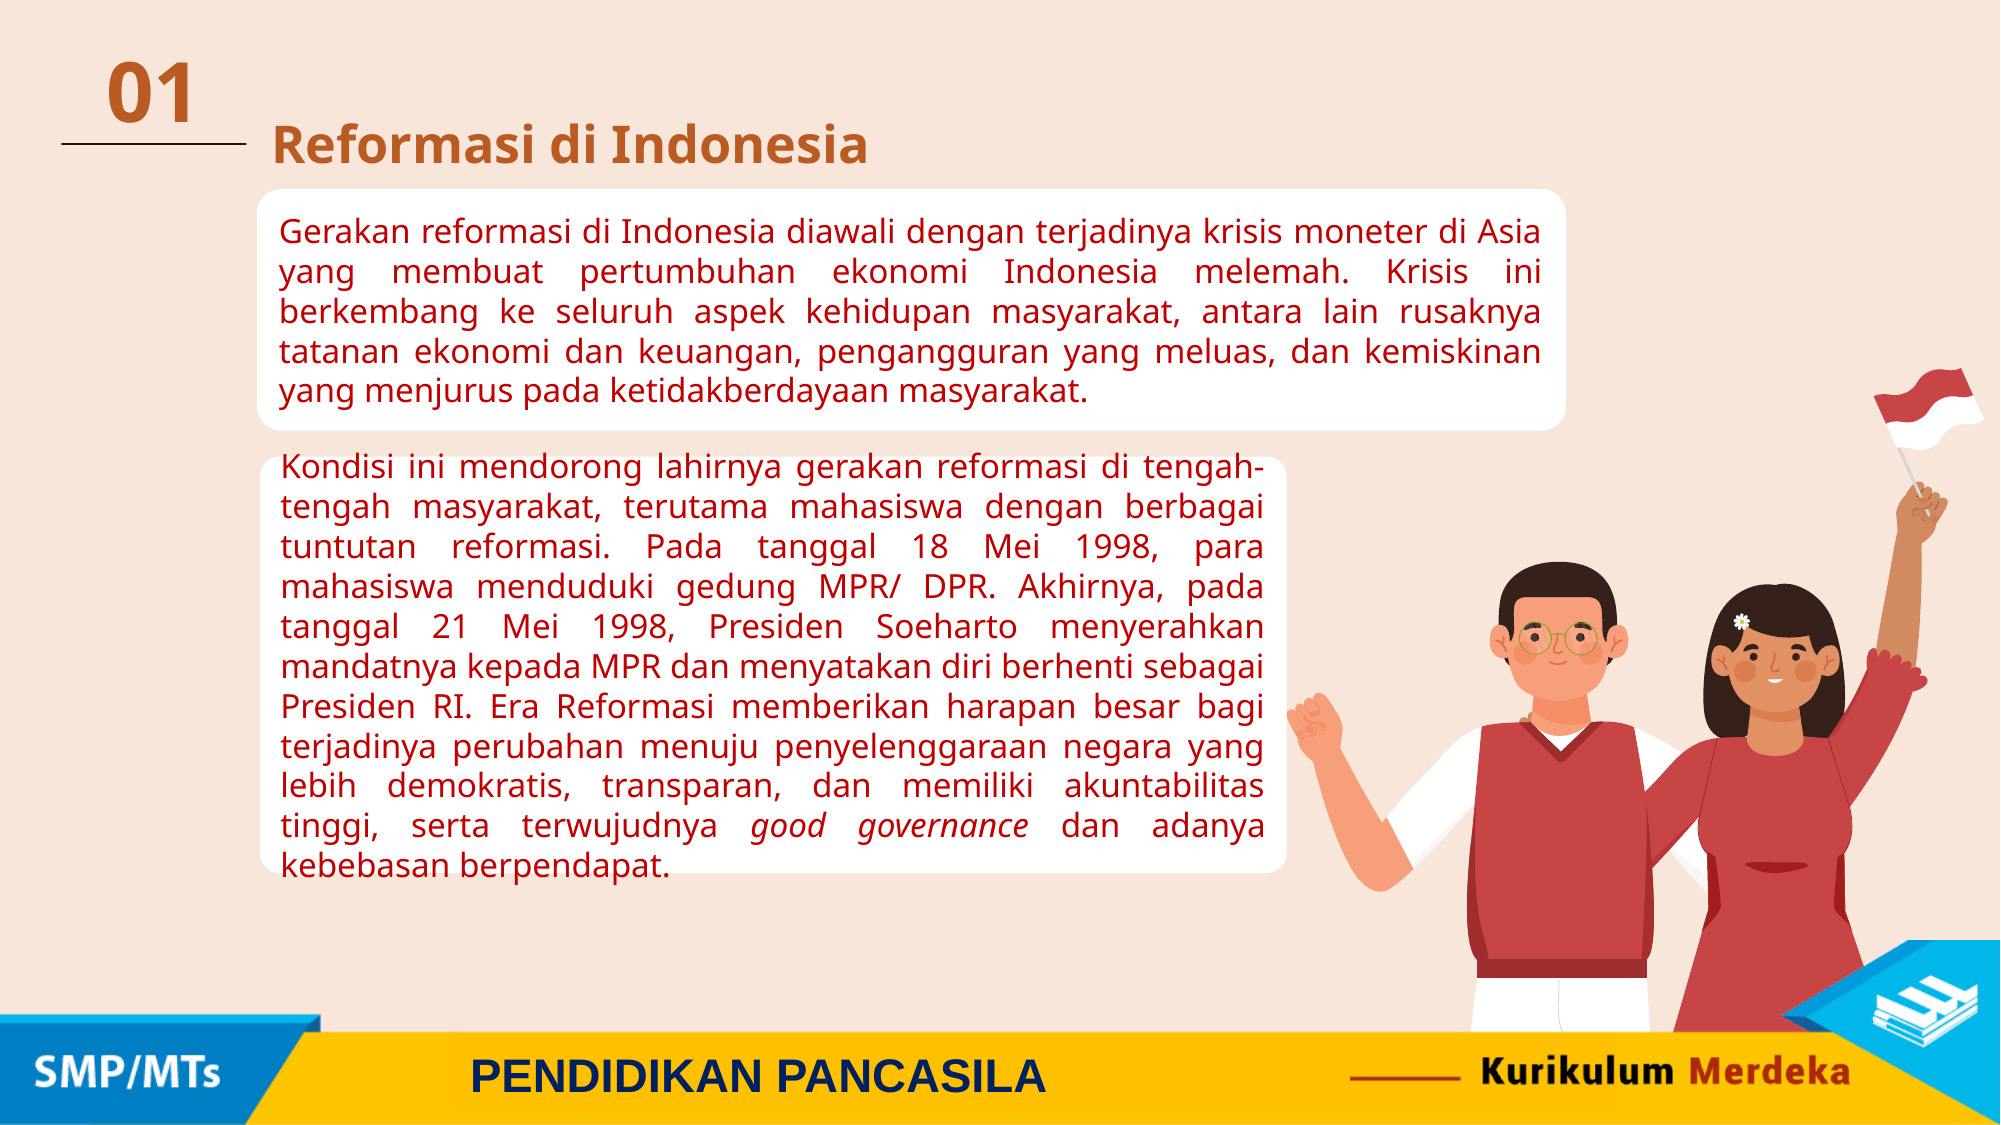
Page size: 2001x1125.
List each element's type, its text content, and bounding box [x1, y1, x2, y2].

text_box Reformasi di Indonesia [256, 104, 1050, 182]
text_box Kondisi ini mendorong lahirnya gerakan reformasi di tengah- tengah masyarakat, terutama mahasiswa dengan berbagai tuntutan reformasi. Pada tanggal 18 Mei 1998, para mahasiswa menduduki gedung MPR/ DPR. Akhirnya, pada tanggal 21 Mei 1998, Presiden Soeharto menyerahkan mandatnya kepada MPR dan menyatakan diri berhenti sebagai Presiden RI. Era Reformasi memberikan harapan besar bagi terjadinya perubahan menuju penyelenggaraan negara yang lebih demokratis, transparan, dan memiliki akuntabilitas tinggi, serta terwujudnya good governance dan adanya kebebasan berpendapat. [258, 455, 1286, 875]
text_box Gerakan reformasi di Indonesia diawali dengan terjadinya krisis moneter di Asia yang membuat pertumbuhan ekonomi Indonesia melemah. Krisis ini berkembang ke seluruh aspek kehidupan masyarakat, antara lain rusaknya tatanan ekonomi dan keuangan, pengangguran yang meluas, dan kemiskinan yang menjurus pada ketidakberdayaan masyarakat. [255, 187, 1567, 432]
text_box 01 [48, 26, 260, 165]
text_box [0, 940, 2000, 1125]
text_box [1286, 367, 1984, 940]
